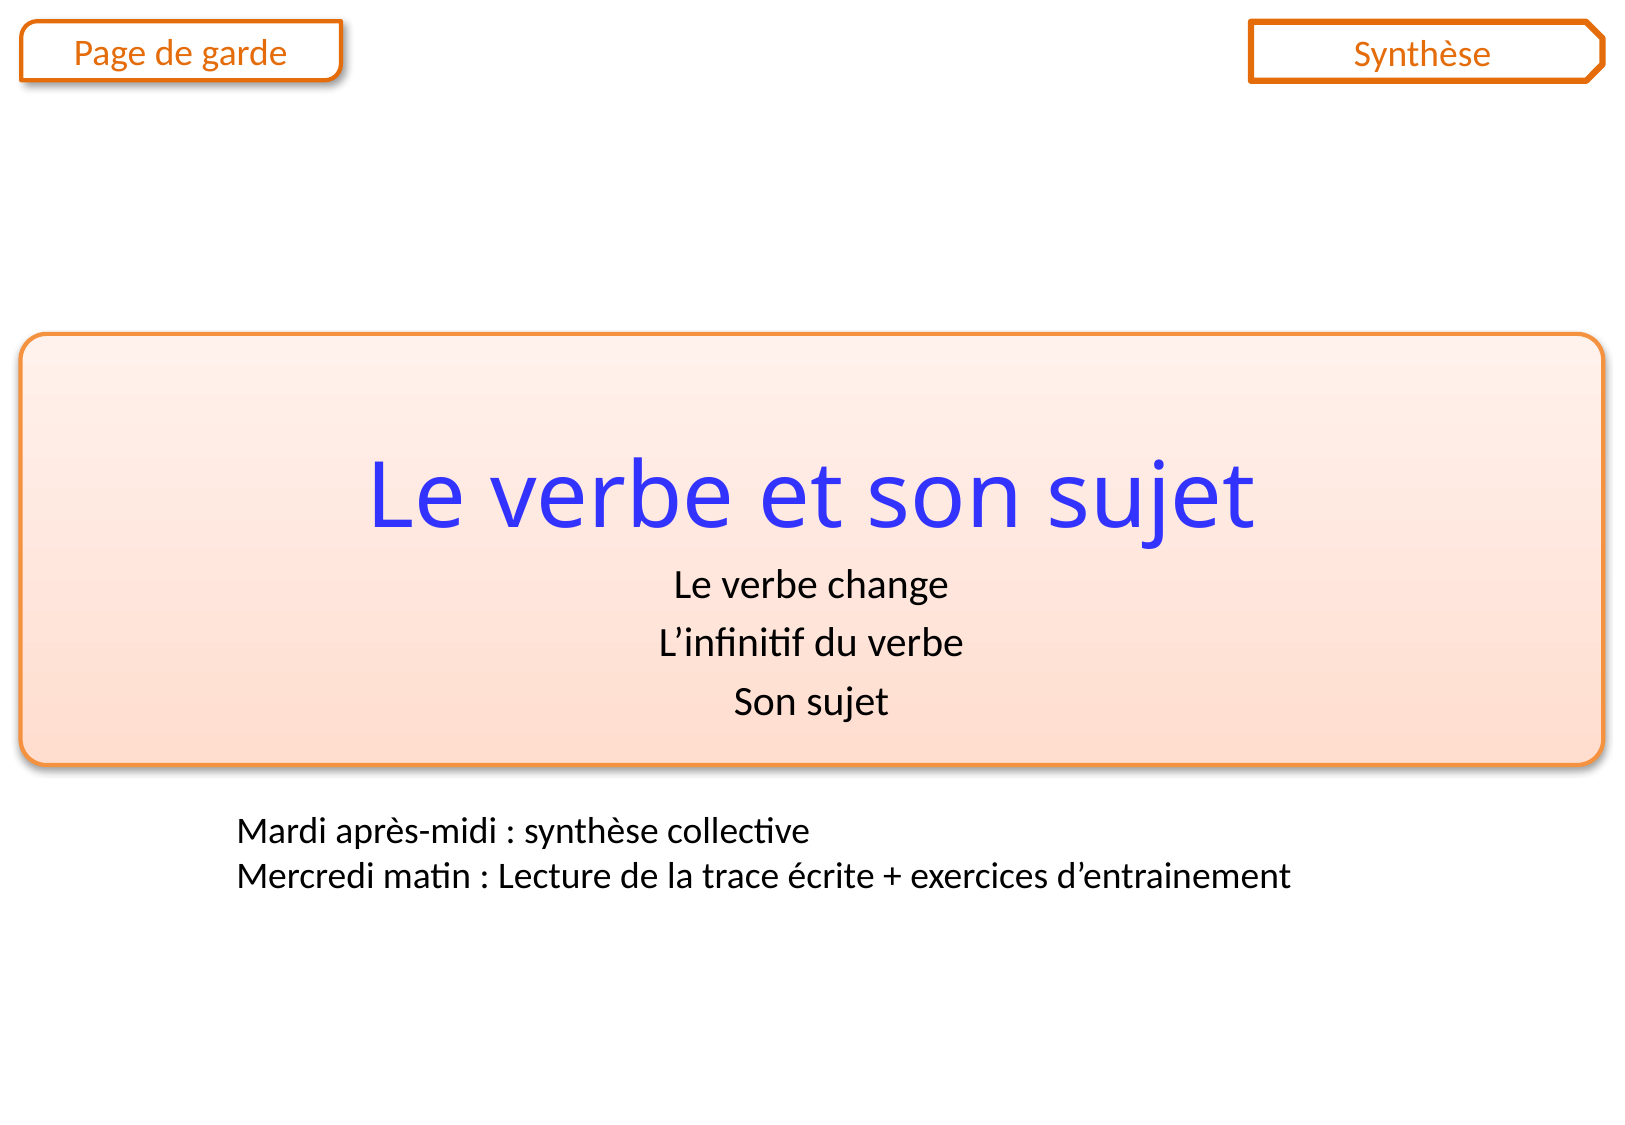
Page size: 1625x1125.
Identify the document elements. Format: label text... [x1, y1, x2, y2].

list Le verbe change L’infinitif du verbe Son sujet [20, 549, 1603, 766]
title Le verbe et son sujet [20, 431, 1603, 549]
text_box Mardi après-midi : synthèse collective Mercredi matin : Lecture de la trace écrite + exercices d’entrainement [221, 798, 1509, 904]
